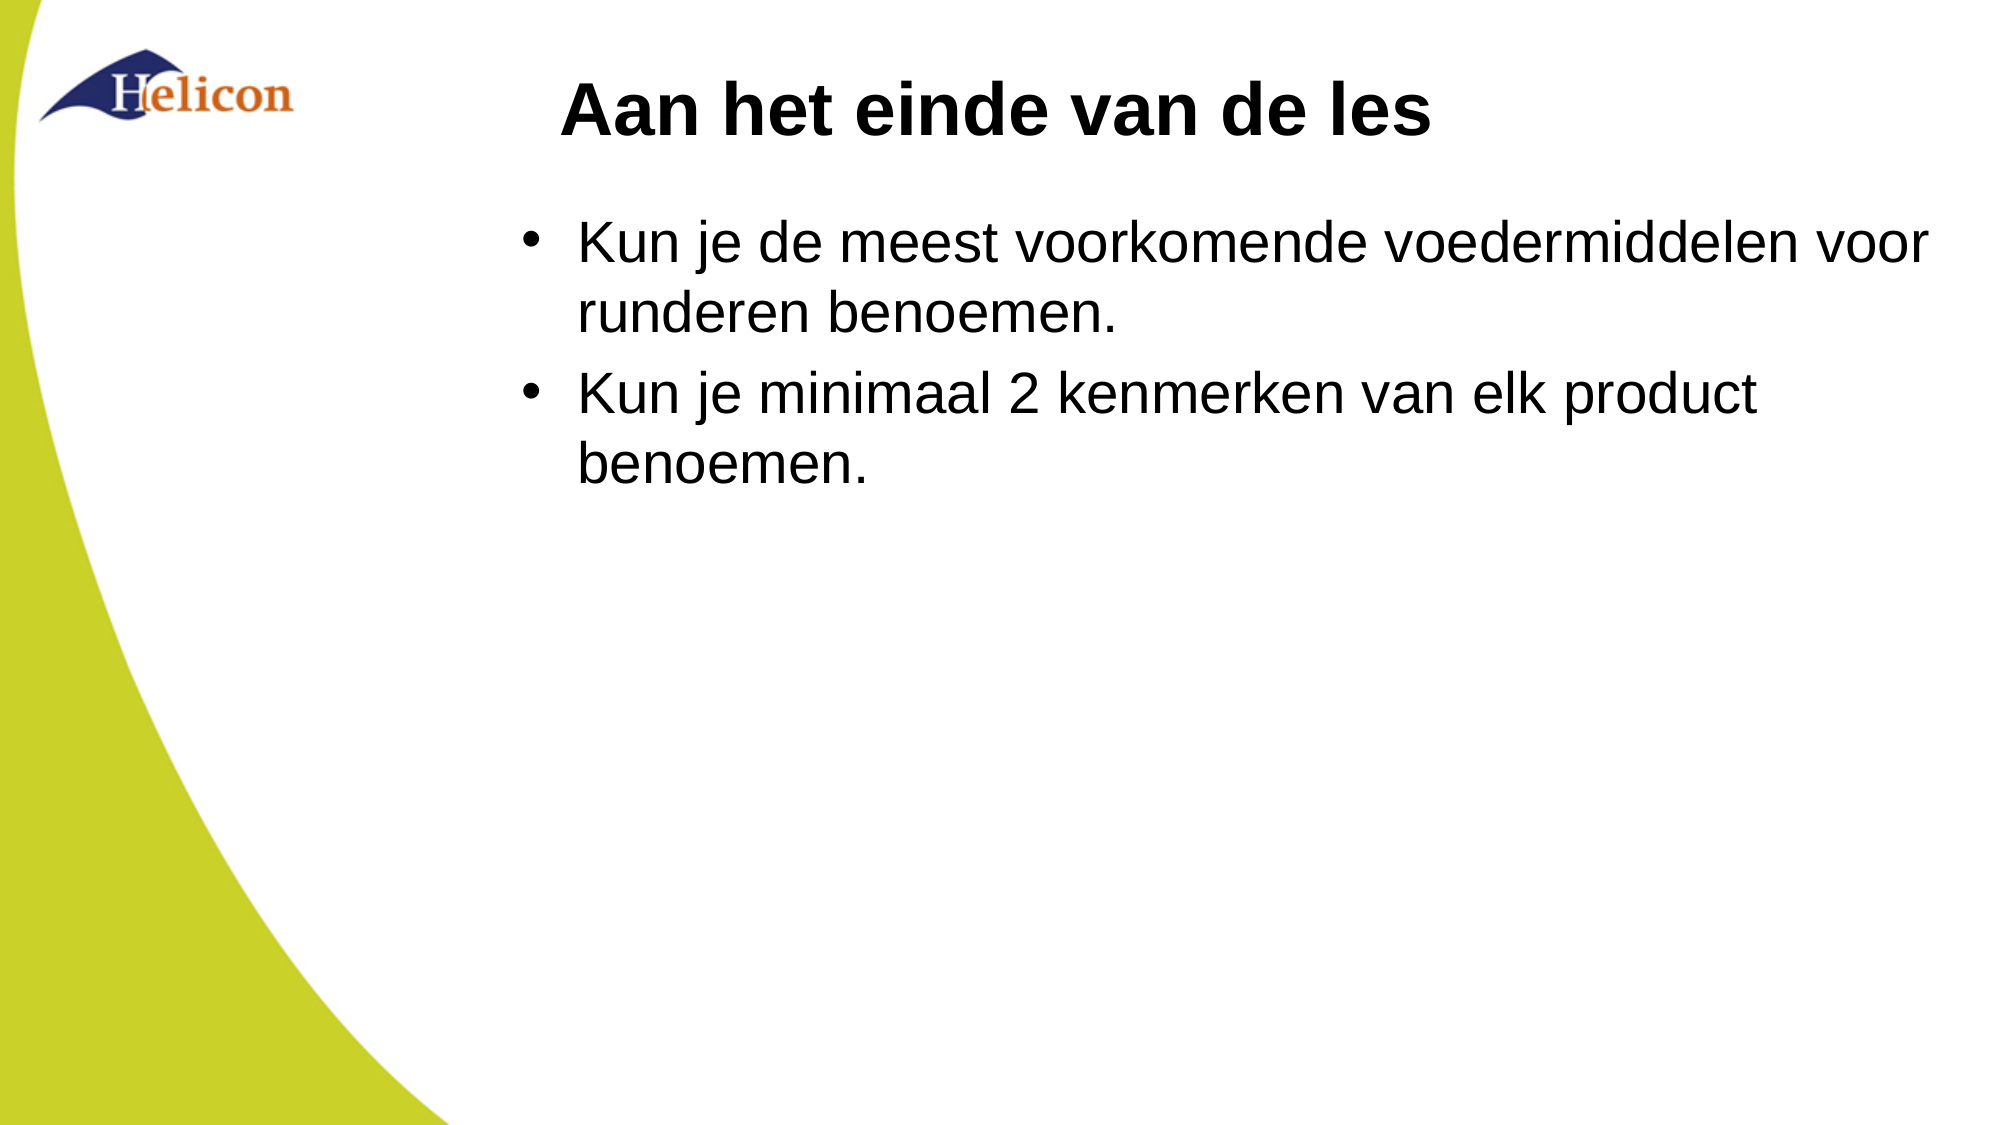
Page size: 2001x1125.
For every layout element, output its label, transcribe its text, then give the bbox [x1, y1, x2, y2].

picture [0, 0, 1500, 1125]
title Aan het einde van de les [503, 52, 1449, 159]
list Kun je de meest voorkomende voedermiddelen voor runderen benoemen. Kun je minimaal 2 kenmerken van elk product benoemen. [506, 196, 1958, 1005]
